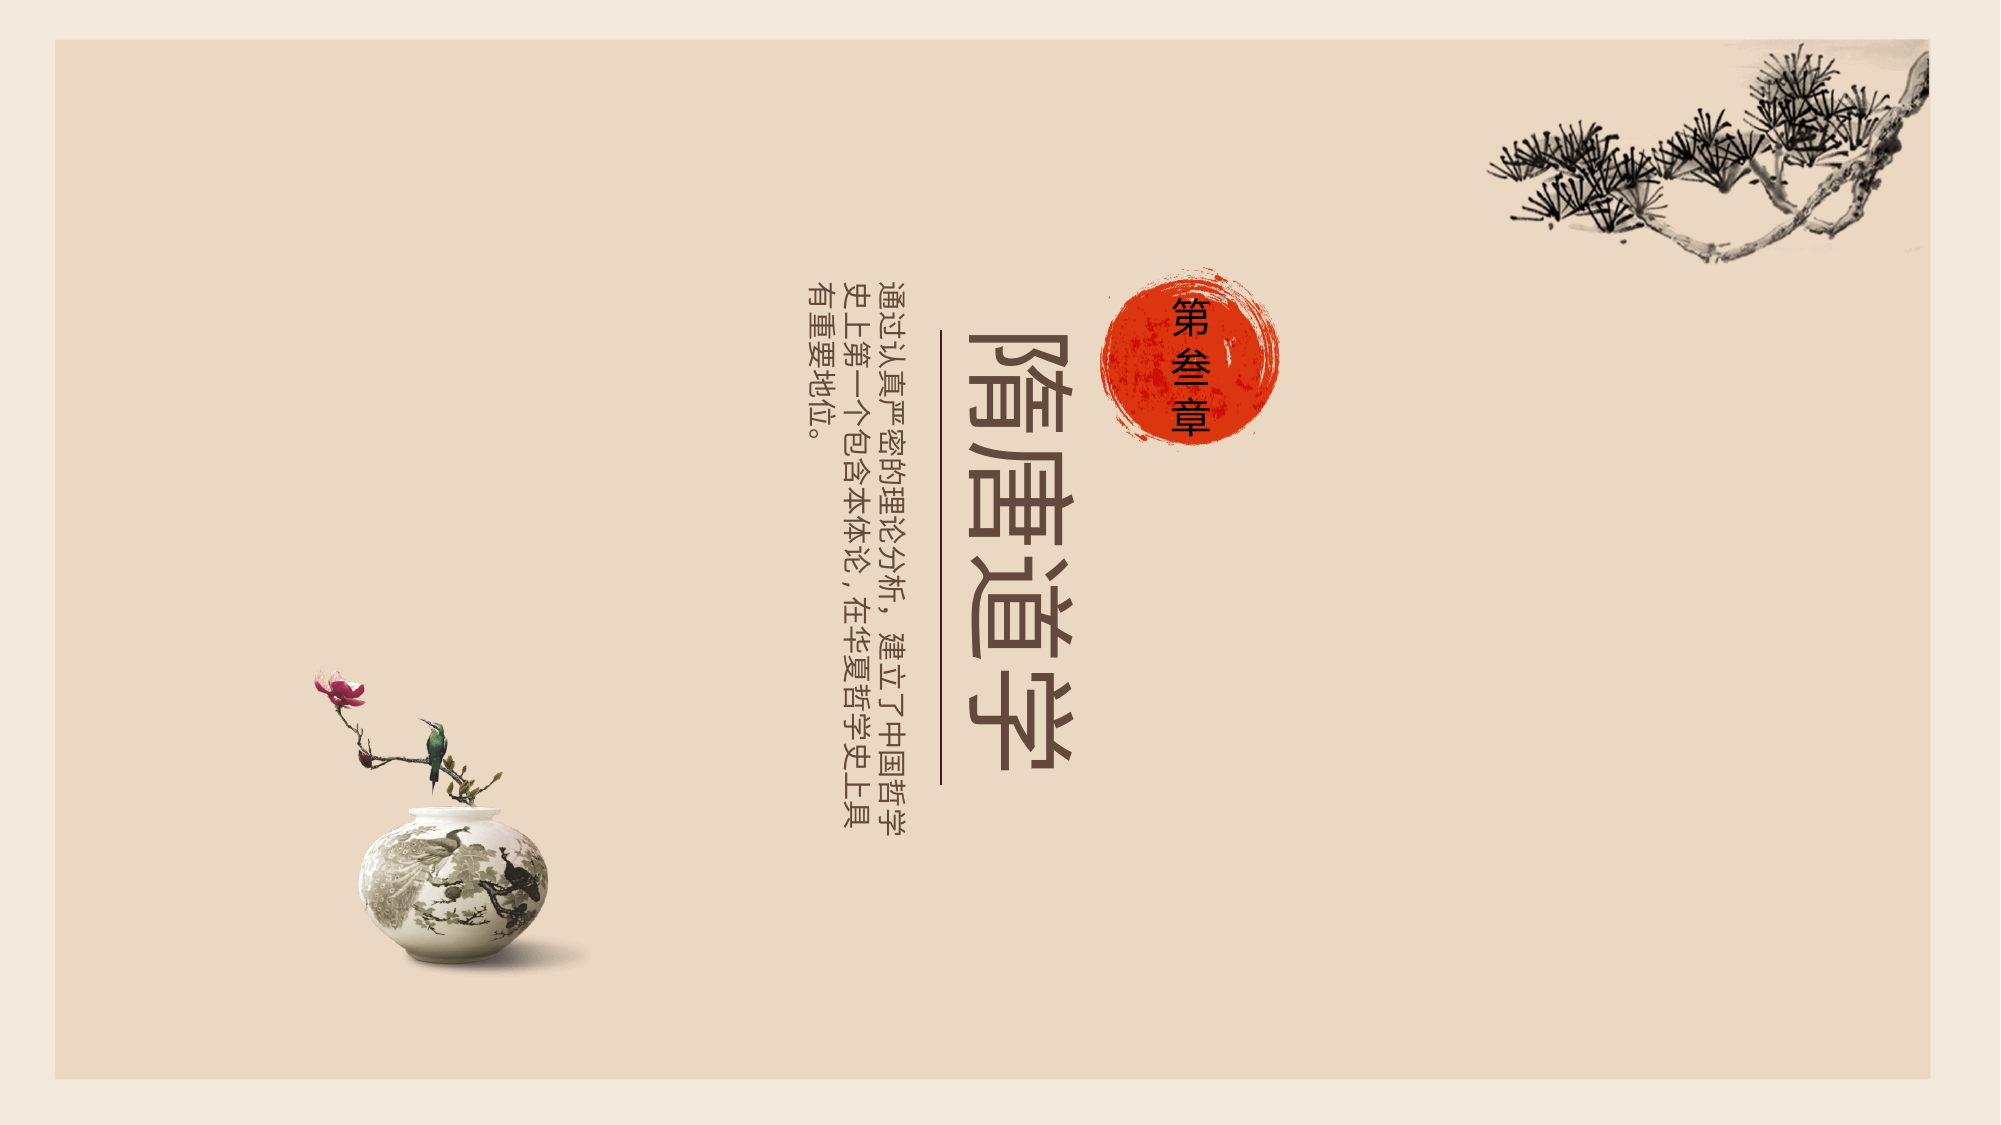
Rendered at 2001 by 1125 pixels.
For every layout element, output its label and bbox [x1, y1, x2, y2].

text_box [54, 39, 1931, 1080]
text_box [314, 39, 2000, 978]
